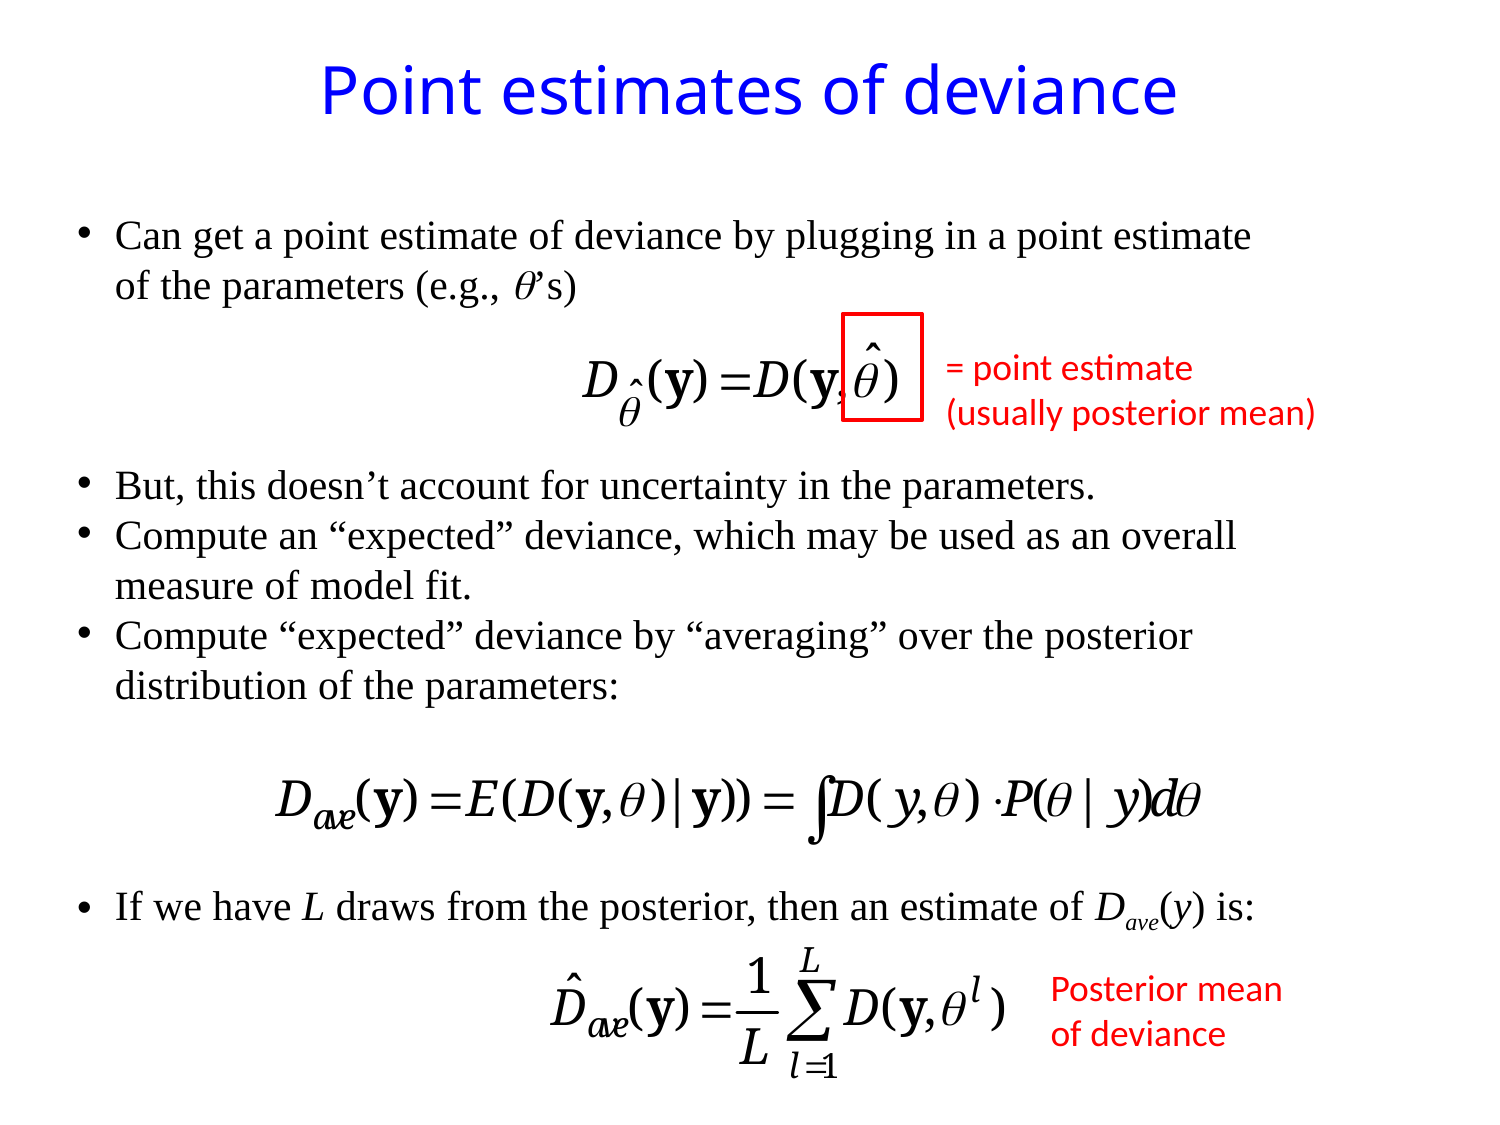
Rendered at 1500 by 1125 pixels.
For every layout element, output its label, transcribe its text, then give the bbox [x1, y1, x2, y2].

text_box Can get a point estimate of deviance by plugging in a point estimate of the parameters (e.g., ’s) But, this doesn’t account for uncertainty in the parameters. Compute an “expected” deviance, which may be used as an overall measure of model fit. Compute “expected” deviance by “averaging” over the posterior distribution of the parameters: If we have L draws from the posterior, then an estimate of Dave(y) is: [62, 200, 1292, 943]
text_box = point estimate (usually posterior mean) [930, 335, 1332, 440]
text_box [841, 312, 924, 422]
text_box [544, 937, 1013, 1088]
text_box Posterior mean of deviance [1035, 956, 1299, 1062]
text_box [575, 338, 905, 436]
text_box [268, 758, 1212, 851]
title Point estimates of deviance [75, 12, 1425, 163]
